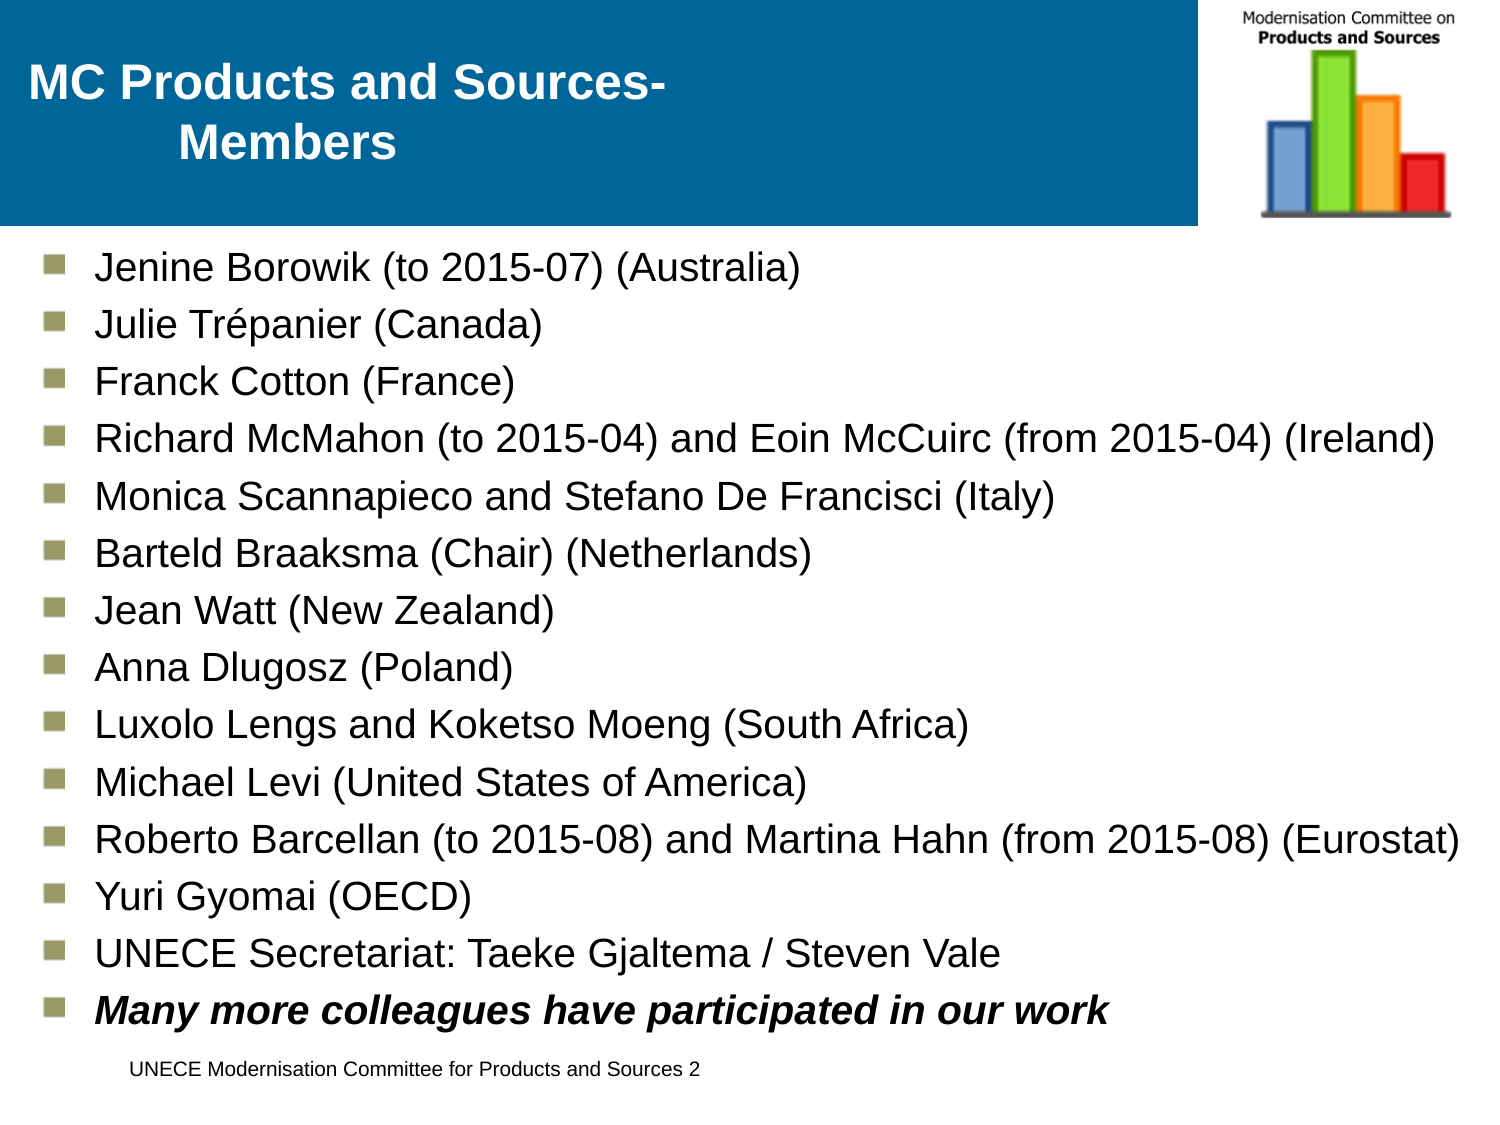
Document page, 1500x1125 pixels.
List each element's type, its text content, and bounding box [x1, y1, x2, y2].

picture [34, 650, 65, 680]
picture [34, 879, 65, 909]
picture [34, 479, 65, 509]
slide_number UNECE Modernisation Committee for Products and Sources 2 [113, 1040, 1443, 1089]
picture [34, 536, 65, 566]
picture [1199, 0, 1500, 227]
picture [34, 421, 65, 452]
title MC Products and Sources- Members [12, 2, 1116, 216]
picture [34, 936, 65, 966]
picture [34, 764, 65, 795]
picture [34, 250, 65, 280]
picture [34, 707, 65, 737]
picture [34, 993, 65, 1023]
picture [34, 307, 65, 337]
picture [34, 822, 65, 852]
list Jenine Borowik (to 2015-07) (Australia) Julie Trépanier (Canada) Franck Cotton (France) Richard McMahon (to 2015-04) and Eoin McCuirc (from 2015-04) (Ireland) Monica Scannapieco and Stefano De Francisci (Italy) Barteld Braaksma (Chair) (Netherlands) Jean Watt (New Zealand) Anna Dlugosz (Poland) Luxolo Lengs and Koketso Moeng (South Africa) Michael Levi (United States of America) Roberto Barcellan (to 2015-08) and Martina Hahn (from 2015-08) (Eurostat) Yuri Gyomai (OECD) UNECE Secretariat: Taeke Gjaltema / Steven Vale Many more colleagues have participated in our work [19, 232, 1483, 1053]
picture [34, 364, 65, 394]
picture [34, 593, 65, 623]
